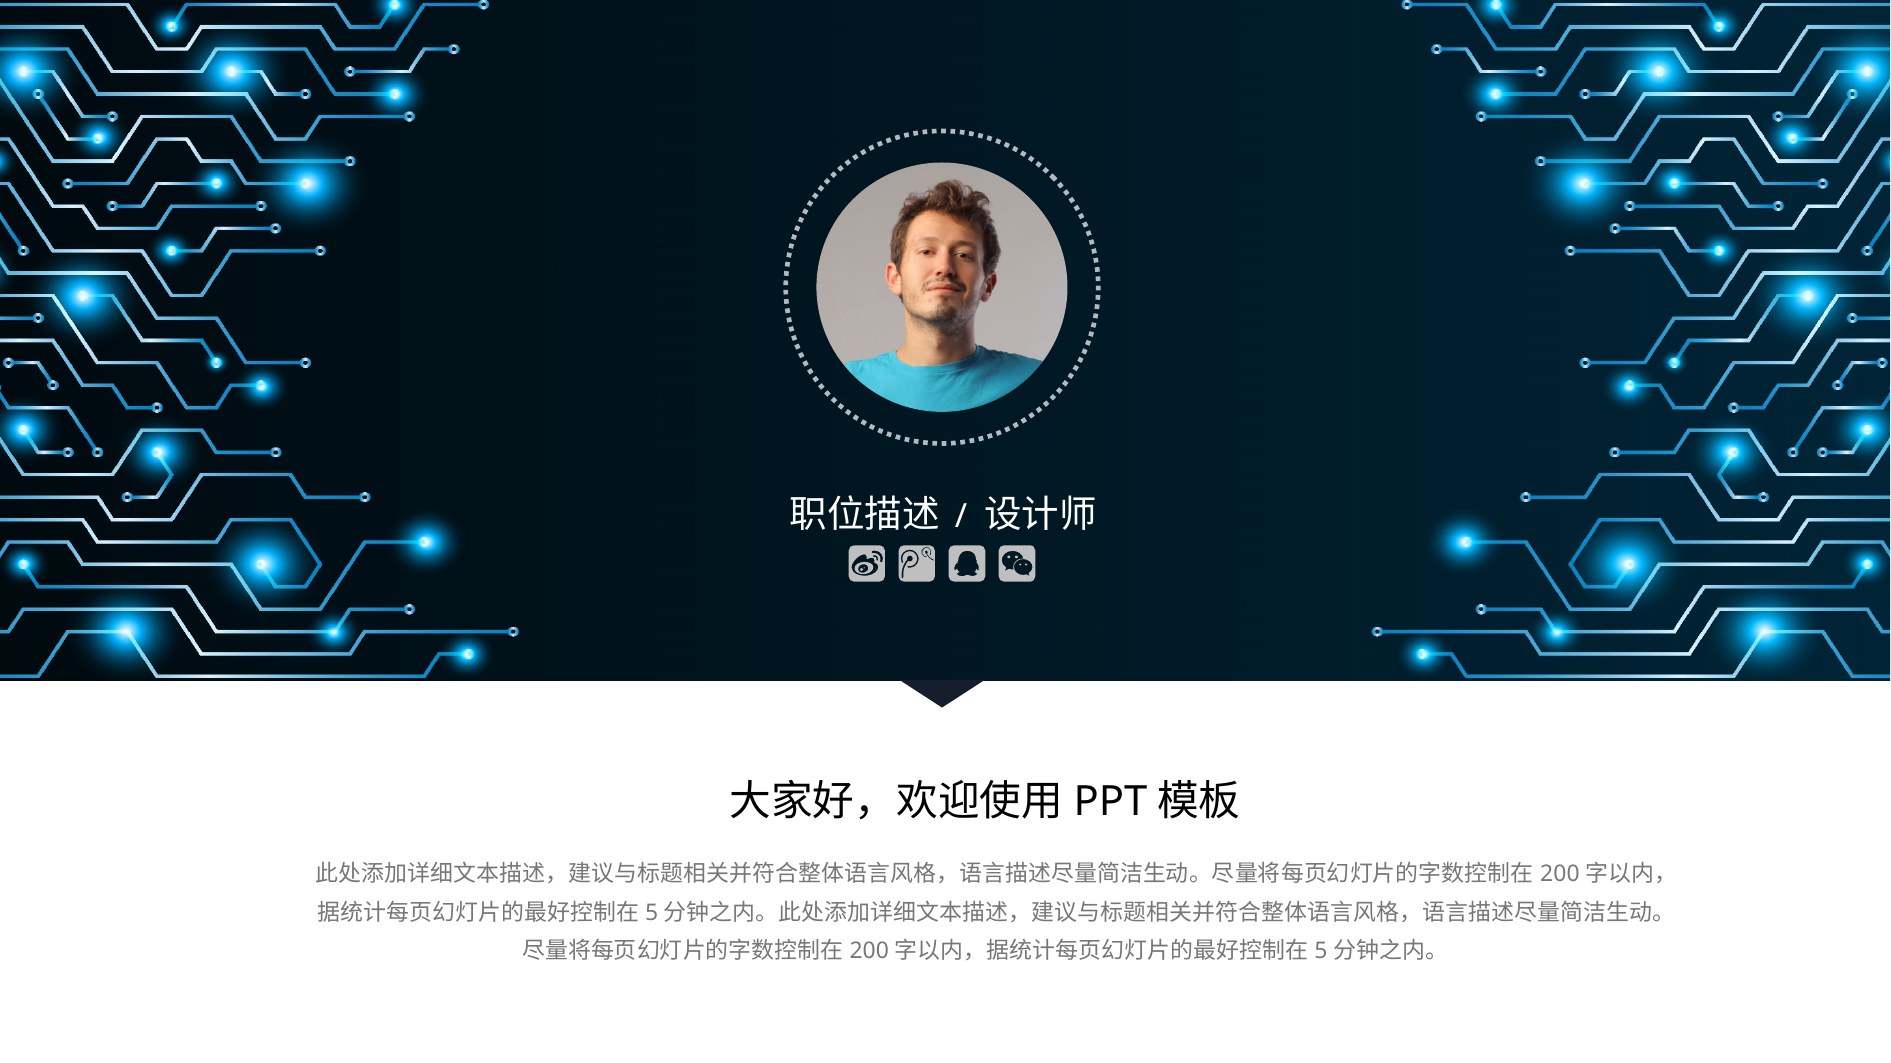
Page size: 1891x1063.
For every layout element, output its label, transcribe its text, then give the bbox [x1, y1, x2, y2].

text_box [899, 679, 985, 708]
text_box 此处添加详细文本描述，建议与标题相关并符合整体语言风格，语言描述尽量简洁生动。尽量将每页幻灯片的字数控制在200字以内，据统计每页幻灯片的最好控制在5分钟之内。此处添加详细文本描述，建议与标题相关并符合整体语言风格，语言描述尽量简洁生动。尽量将每页幻灯片的字数控制在200字以内，据统计每页幻灯片的最好控制在5分钟之内。 [299, 838, 1671, 973]
text_box [0, 0, 1891, 682]
text_box [859, 420, 1025, 444]
text_box 职位描述 / 设计师 [689, 484, 1197, 542]
text_box [785, 201, 811, 373]
picture [816, 162, 1068, 413]
text_box [851, 130, 1033, 160]
text_box 大家好，欢迎使用PPT模板 [299, 744, 1671, 833]
text_box [1072, 200, 1099, 374]
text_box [848, 544, 1036, 582]
